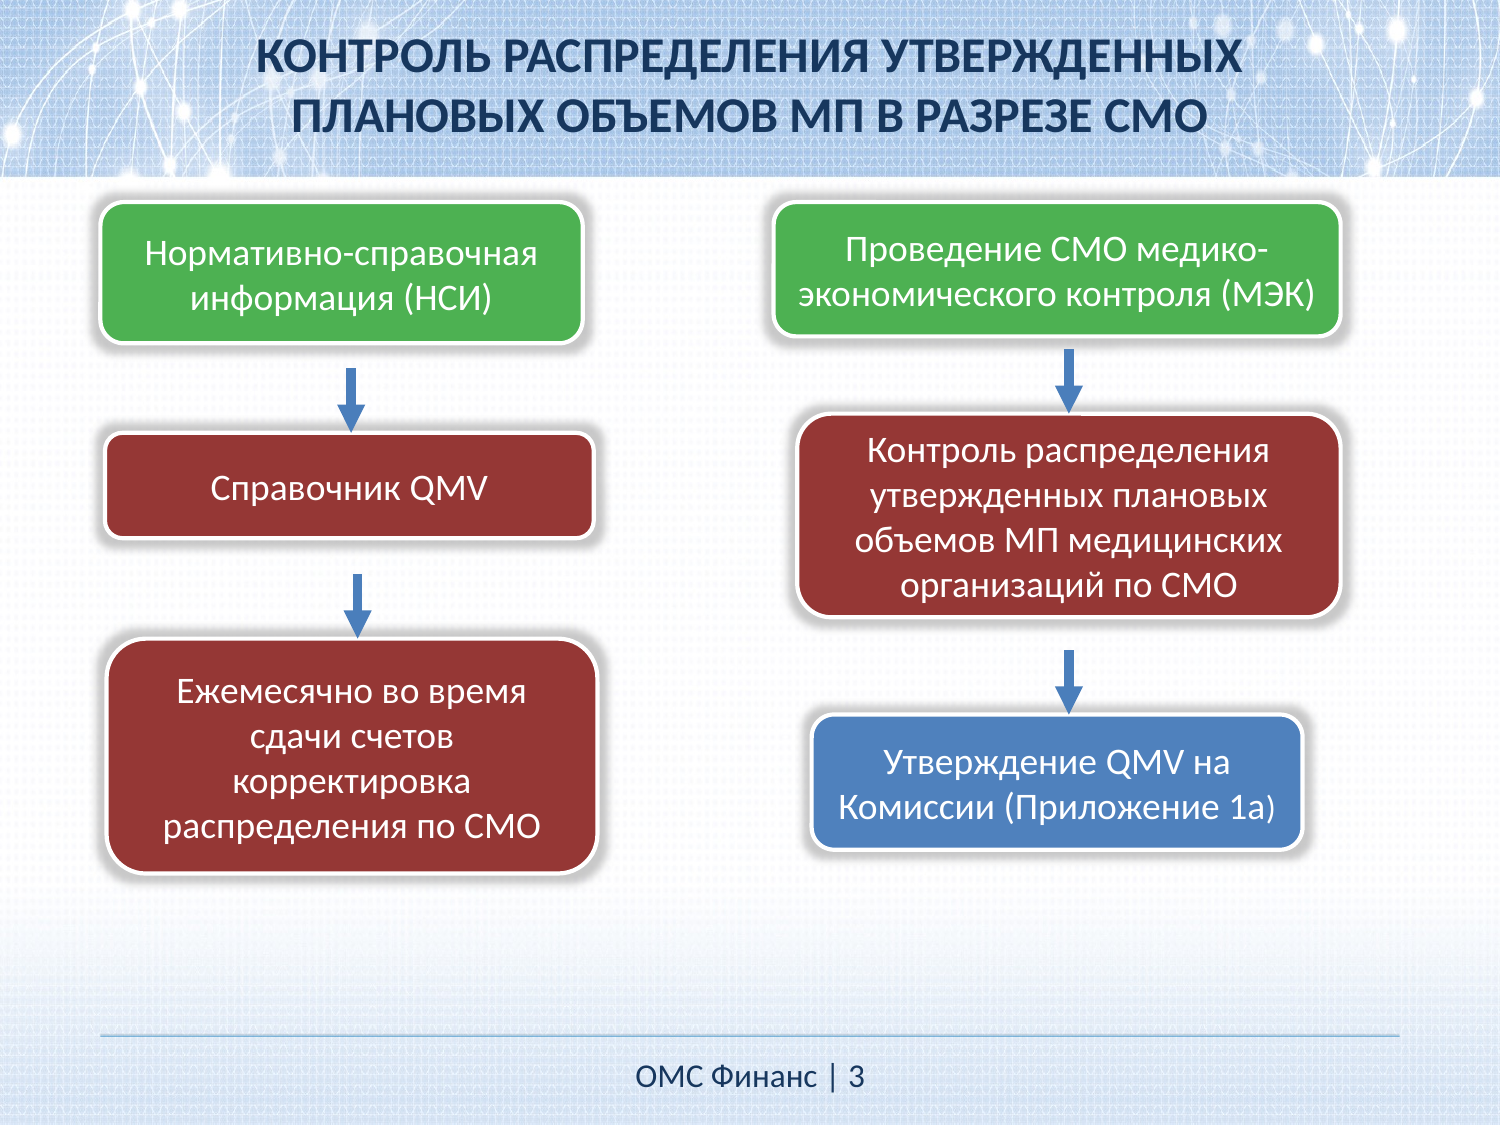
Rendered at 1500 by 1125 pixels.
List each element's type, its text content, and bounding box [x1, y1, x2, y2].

text_box Утверждение QMV на Комиссии (Приложение 1а) [809, 712, 1305, 852]
text_box Контроль распределения утвержденных плановых объемов МП медицинских организаций по СМО [795, 411, 1343, 620]
text_box Справочник QMV [102, 430, 596, 541]
text_box Нормативно-справочная информация (НСИ) [98, 199, 585, 346]
picture [0, 0, 1500, 1125]
text_box ОМС Финанс | 3 [577, 1045, 923, 1115]
text_box КОНТРОЛЬ РАСПРЕДЕЛЕНИЯ УТВЕРЖДЕННЫХ ПЛАНОВЫХ ОБЪЕМОВ МП В РАЗРЕЗЕ СМО [234, 15, 1266, 151]
text_box Проведение СМО медико-экономического контроля (МЭК) [771, 199, 1343, 339]
text_box Ежемесячно во время сдачи счетов корректировка распределения по СМО [104, 636, 600, 876]
